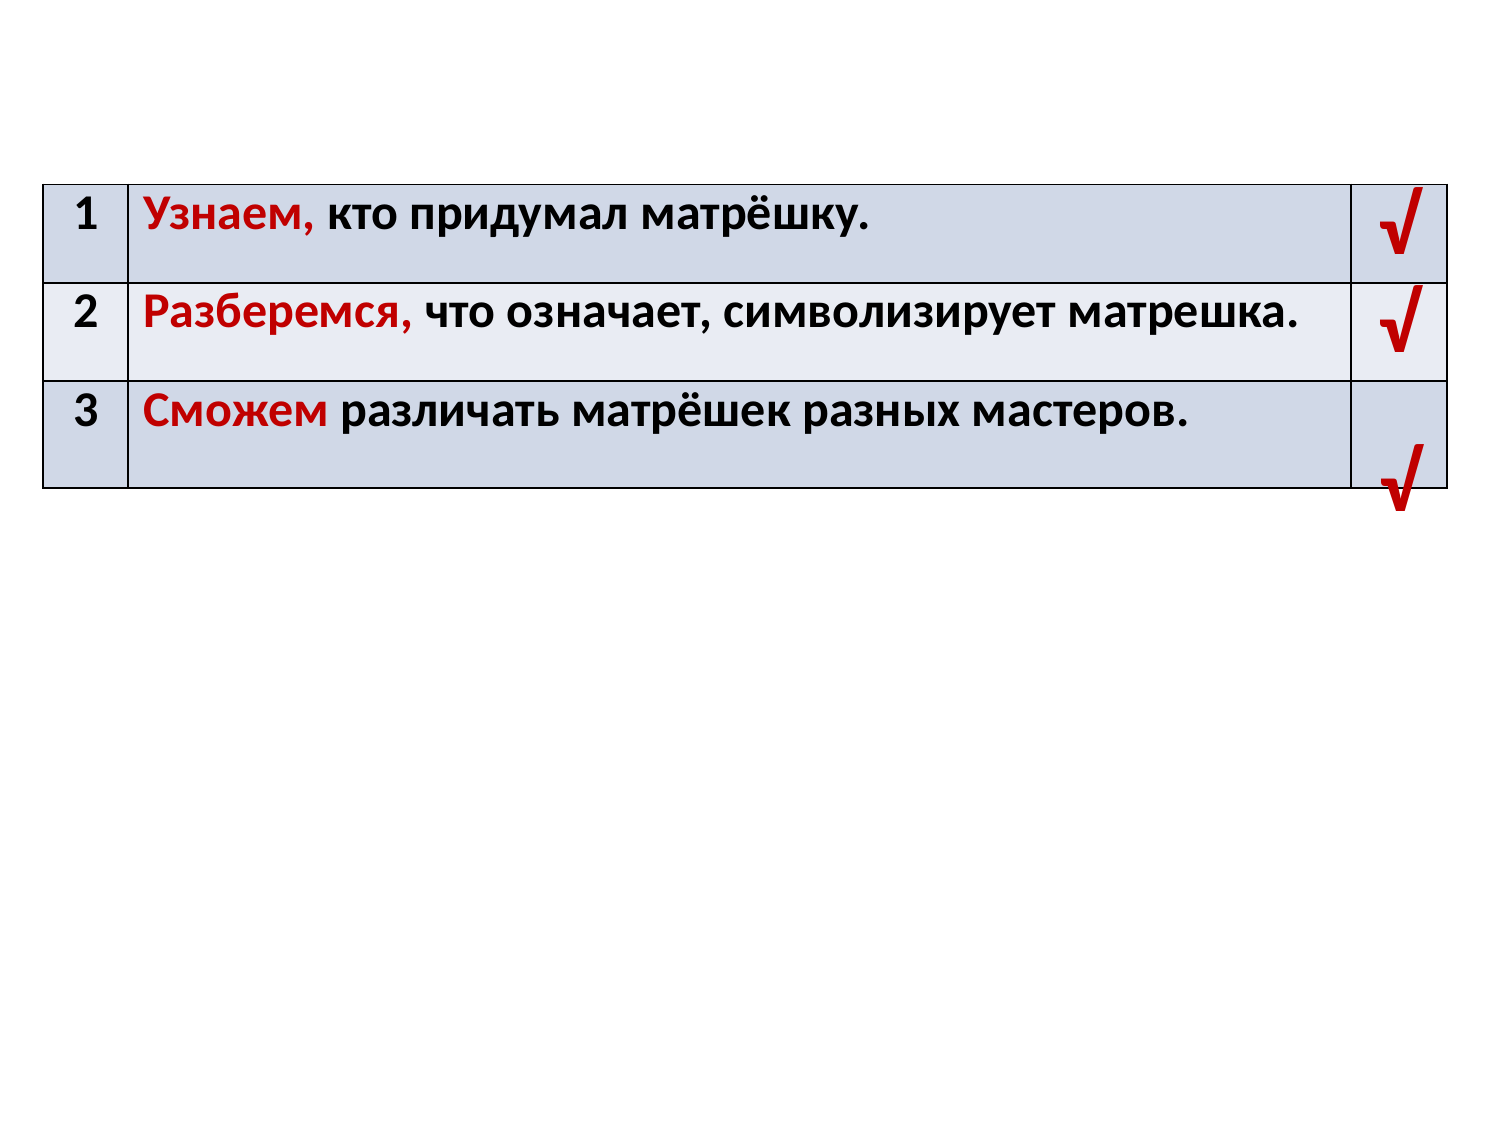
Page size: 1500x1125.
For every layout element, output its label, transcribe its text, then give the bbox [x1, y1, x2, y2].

table_header √ [1352, 185, 1446, 282]
table_cell [1352, 382, 1446, 487]
table_cell √ [1352, 284, 1446, 380]
table_cell 2 [44, 284, 127, 380]
text_box √ [1364, 420, 1436, 536]
table_cell Разберемся, что означает, символизирует матрешка. [129, 284, 1350, 380]
table_cell Сможем различать матрёшек разных мастеров. [129, 382, 1350, 487]
table_cell 3 [44, 382, 127, 487]
table_header 1 [44, 185, 127, 282]
table_header Узнаем, кто придумал матрёшку. [129, 185, 1350, 282]
